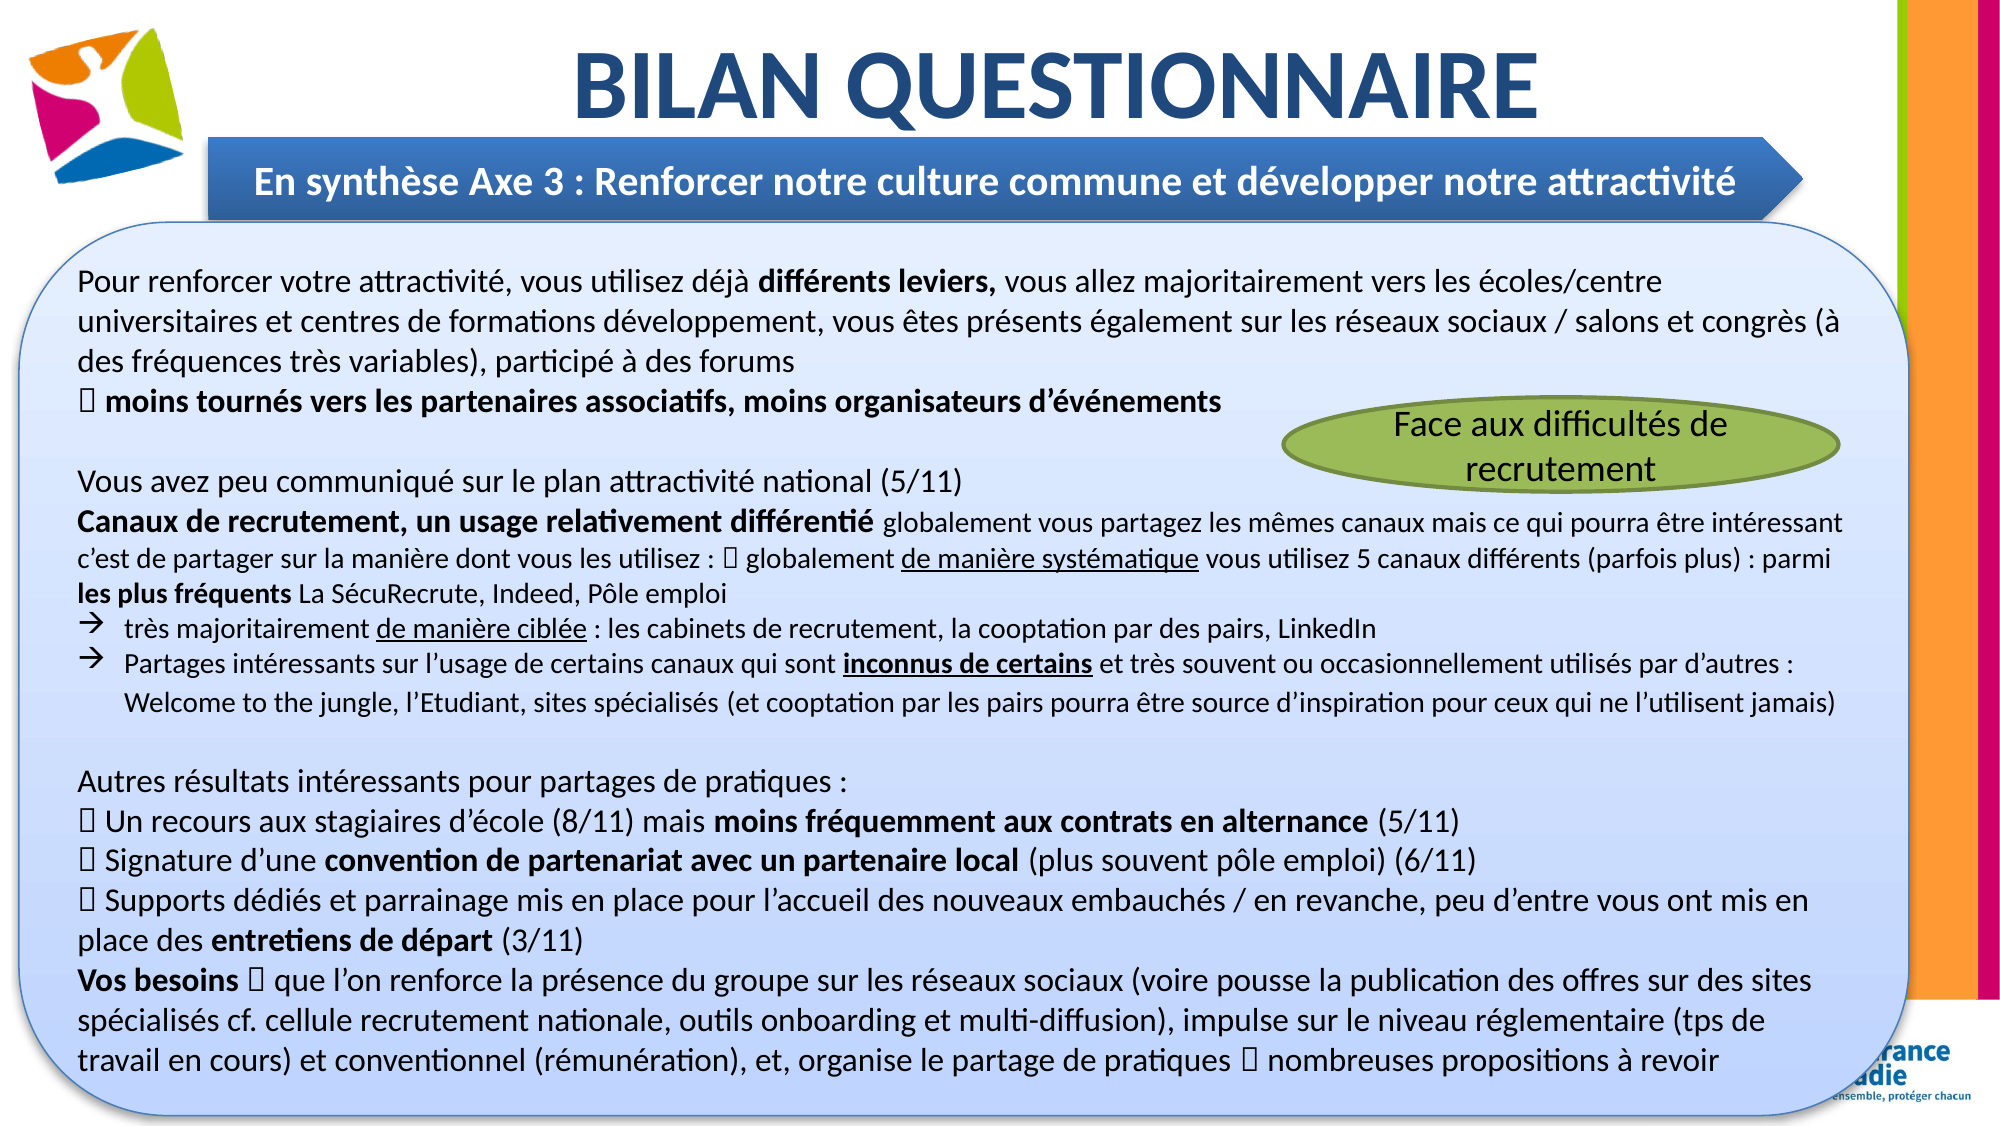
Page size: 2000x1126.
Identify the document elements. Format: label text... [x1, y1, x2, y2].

text_box En synthèse Axe 3 : Renforcer notre culture commune et développer notre attractivité [208, 137, 1804, 220]
picture [24, 24, 188, 188]
text_box Face aux difficultés de recrutement [1281, 395, 1841, 494]
text_box Pour renforcer votre attractivité, vous utilisez déjà différents leviers, vous allez majoritairement vers les écoles/centre universitaires et centres de formations développement, vous êtes présents également sur les réseaux sociaux / salons et congrès (à des fréquences très variables), participé à des forums  moins tournés vers les partenaires associatifs, moins organisateurs d’événements Vous avez peu communiqué sur le plan attractivité national (5/11) Canaux de recrutement, un usage relativement différentié globalement vous partagez les mêmes canaux mais ce qui pourra être intéressant c’est de partager sur la manière dont vous les utilisez :  globalement de manière systématique vous utilisez 5 canaux différents (parfois plus) : parmi les plus fréquents La SécuRecrute, Indeed, Pôle emploi très majoritairement de manière ciblée : les cabinets de recrutement, la cooptation par des pairs, LinkedIn Partages intéressants sur l’usage de certains canaux qui sont inconnus de certains et très souvent ou occasionnellement utilisés par d’autres : Welcome to the jungle, l’Etudiant, sites spécialisés (et cooptation par les pairs pourra être source d’inspiration pour ceux qui ne l’utilisent jamais) Autres résultats intéressants pour partages de pratiques :  Un recours aux stagiaires d’école (8/11) mais moins fréquemment aux contrats en alternance (5/11)  Signature d’une convention de partenariat avec un partenaire local (plus souvent pôle emploi) (6/11)  Supports dédiés et parrainage mis en place pour l’accueil des nouveaux embauchés / en revanche, peu d’entre vous ont mis en place des entretiens de départ (3/11) Vos besoins  que l’on renforce la présence du groupe sur les réseaux sociaux (voire pousse la publication des offres sur des sites spécialisés cf. cellule recrutement nationale, outils onboarding et multi-diffusion), impulse sur le niveau réglementaire (tps de travail en cours) et conventionnel (rémunération), et, organise le partage de pratiques  nombreuses propositions à revoir [18, 221, 1910, 1117]
title Bilan questionnaire [268, 19, 1846, 138]
picture [1564, 1014, 1998, 1126]
